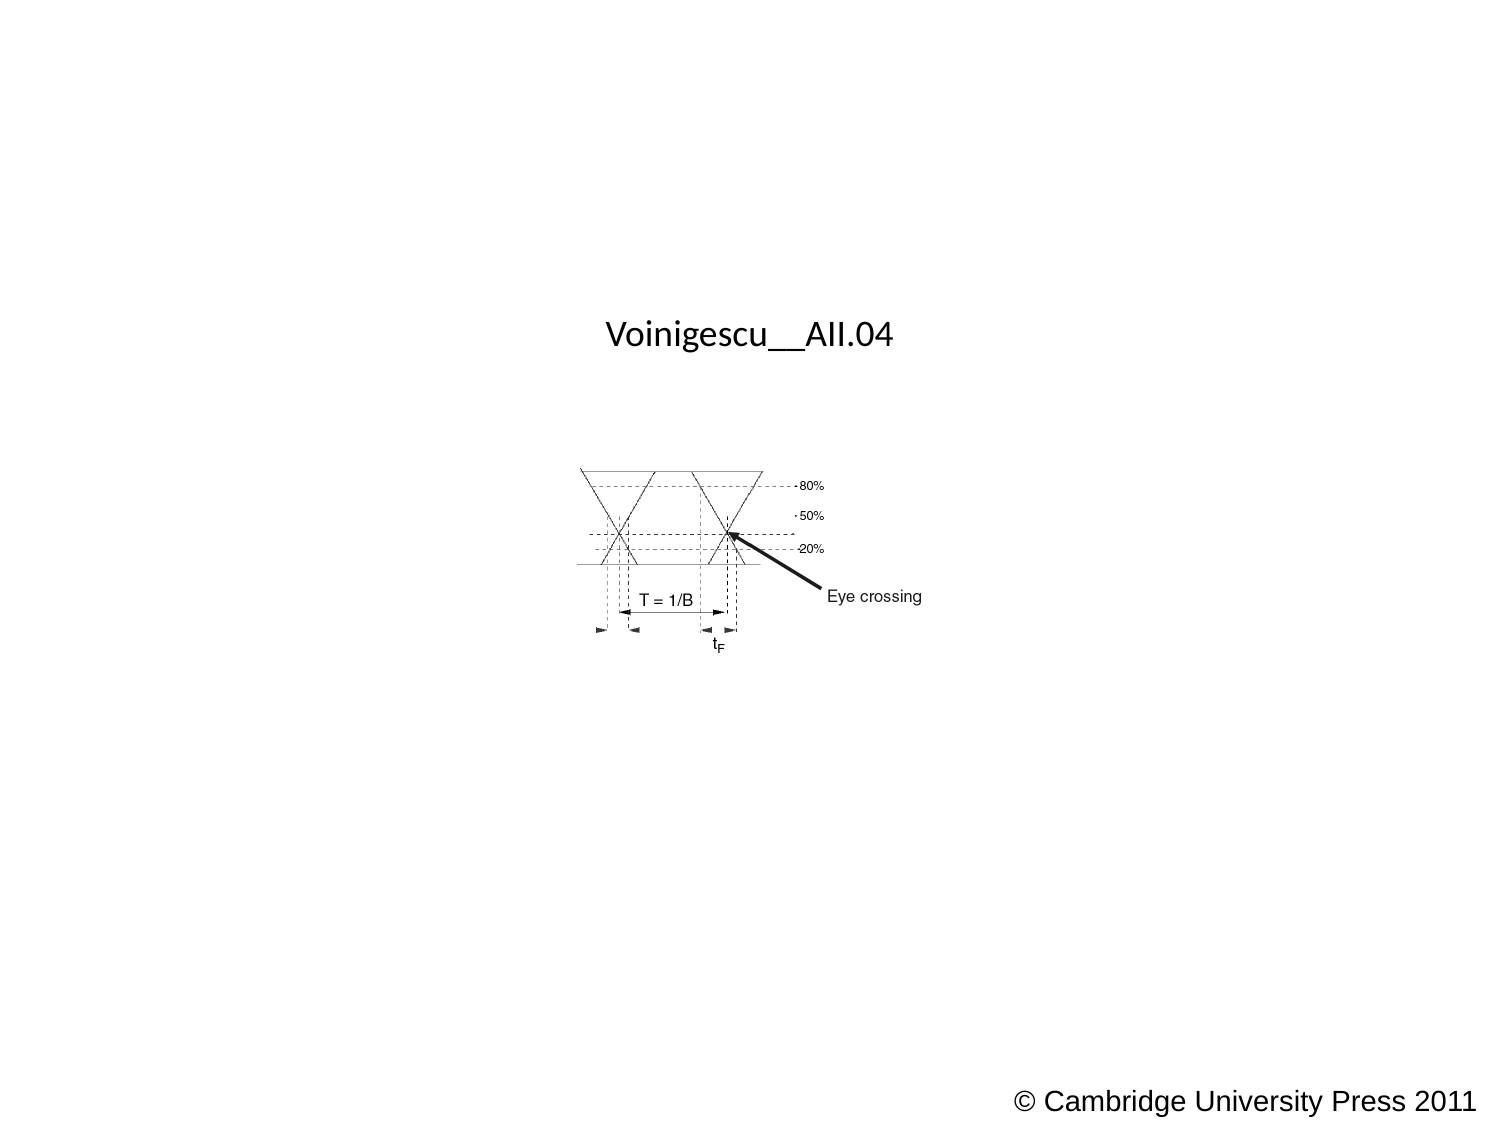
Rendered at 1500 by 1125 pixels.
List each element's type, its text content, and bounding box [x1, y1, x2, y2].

text_box © Cambridge University Press 2011 [907, 1074, 1493, 1125]
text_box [577, 301, 923, 657]
